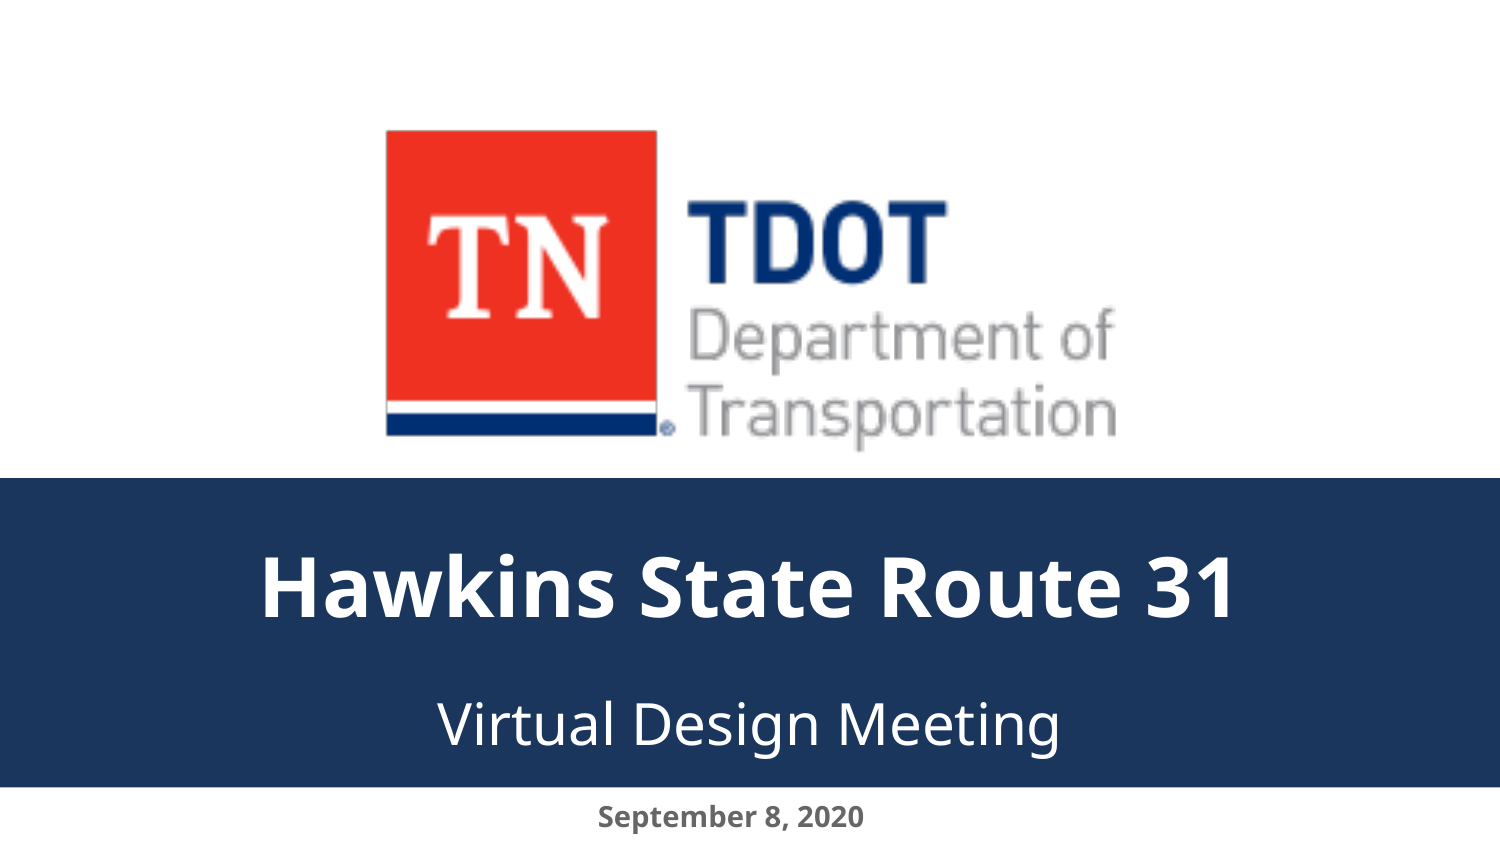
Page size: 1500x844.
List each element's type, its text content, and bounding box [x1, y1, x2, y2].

list September 8, 2020 [0, 787, 1482, 844]
list Virtual Design Meeting [24, 671, 1475, 772]
title Hawkins State Route 31 [24, 496, 1475, 671]
